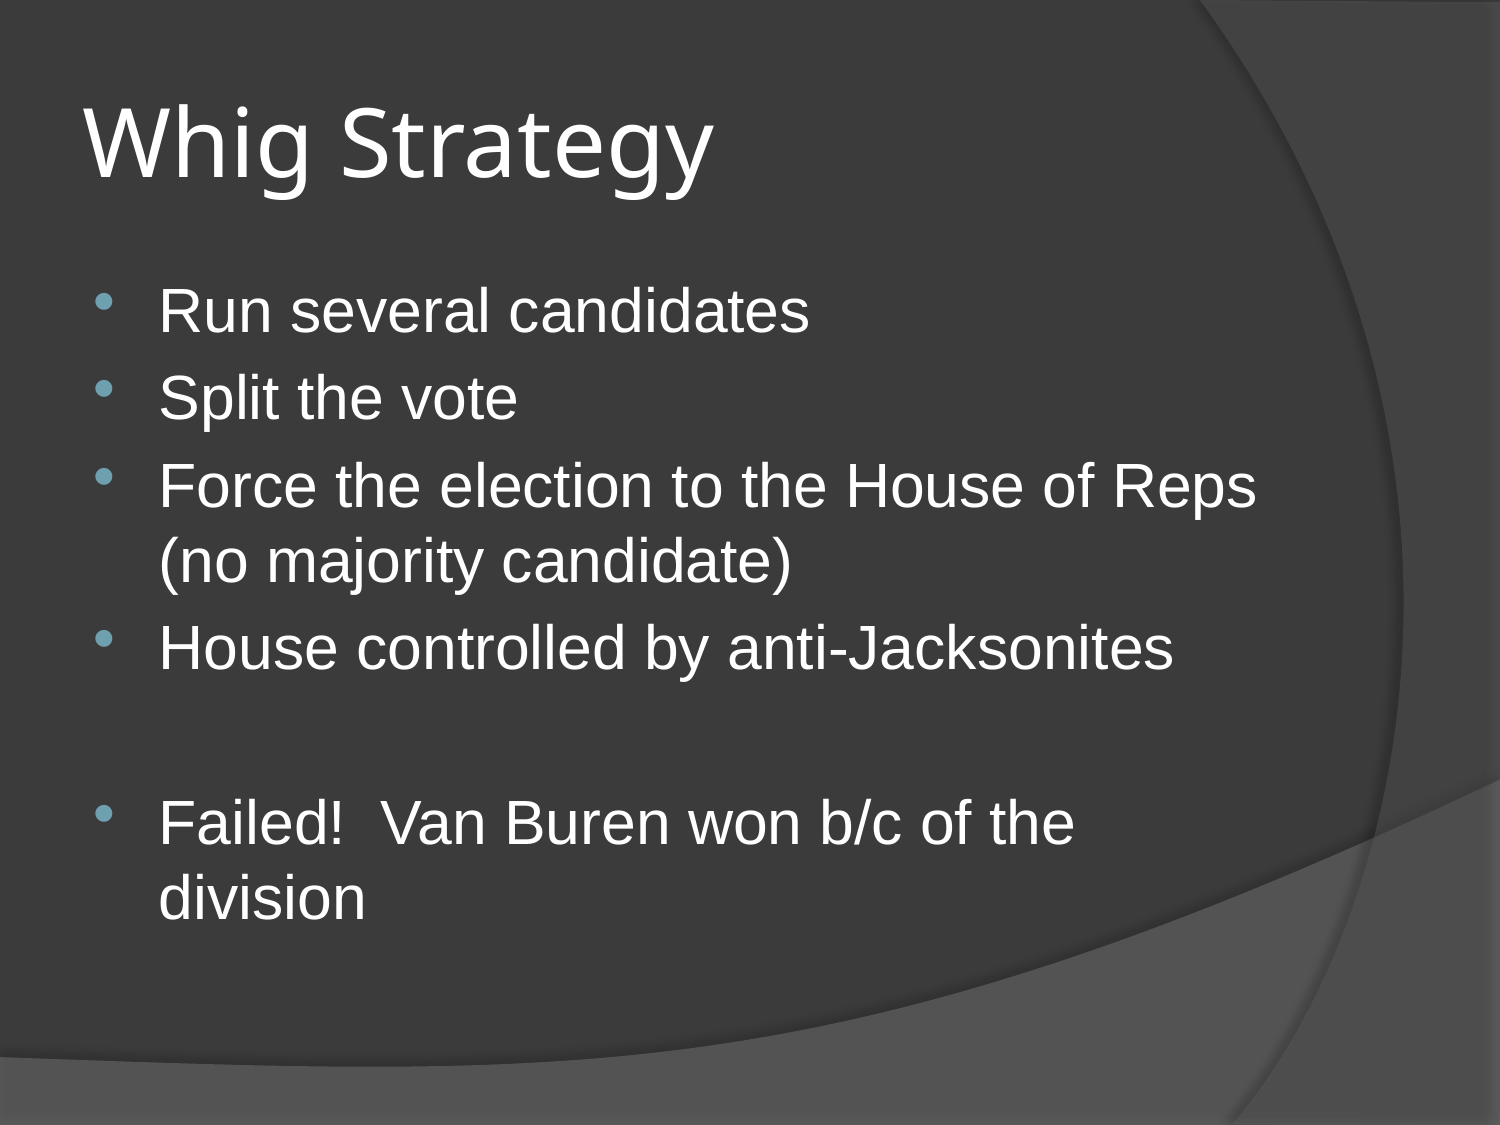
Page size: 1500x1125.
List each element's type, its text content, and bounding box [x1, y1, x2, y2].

title Whig Strategy [75, 45, 1300, 233]
list Run several candidates Split the vote Force the election to the House of Reps (no majority candidate) House controlled by anti-Jacksonites Failed! Van Buren won b/c of the division [75, 262, 1300, 1005]
